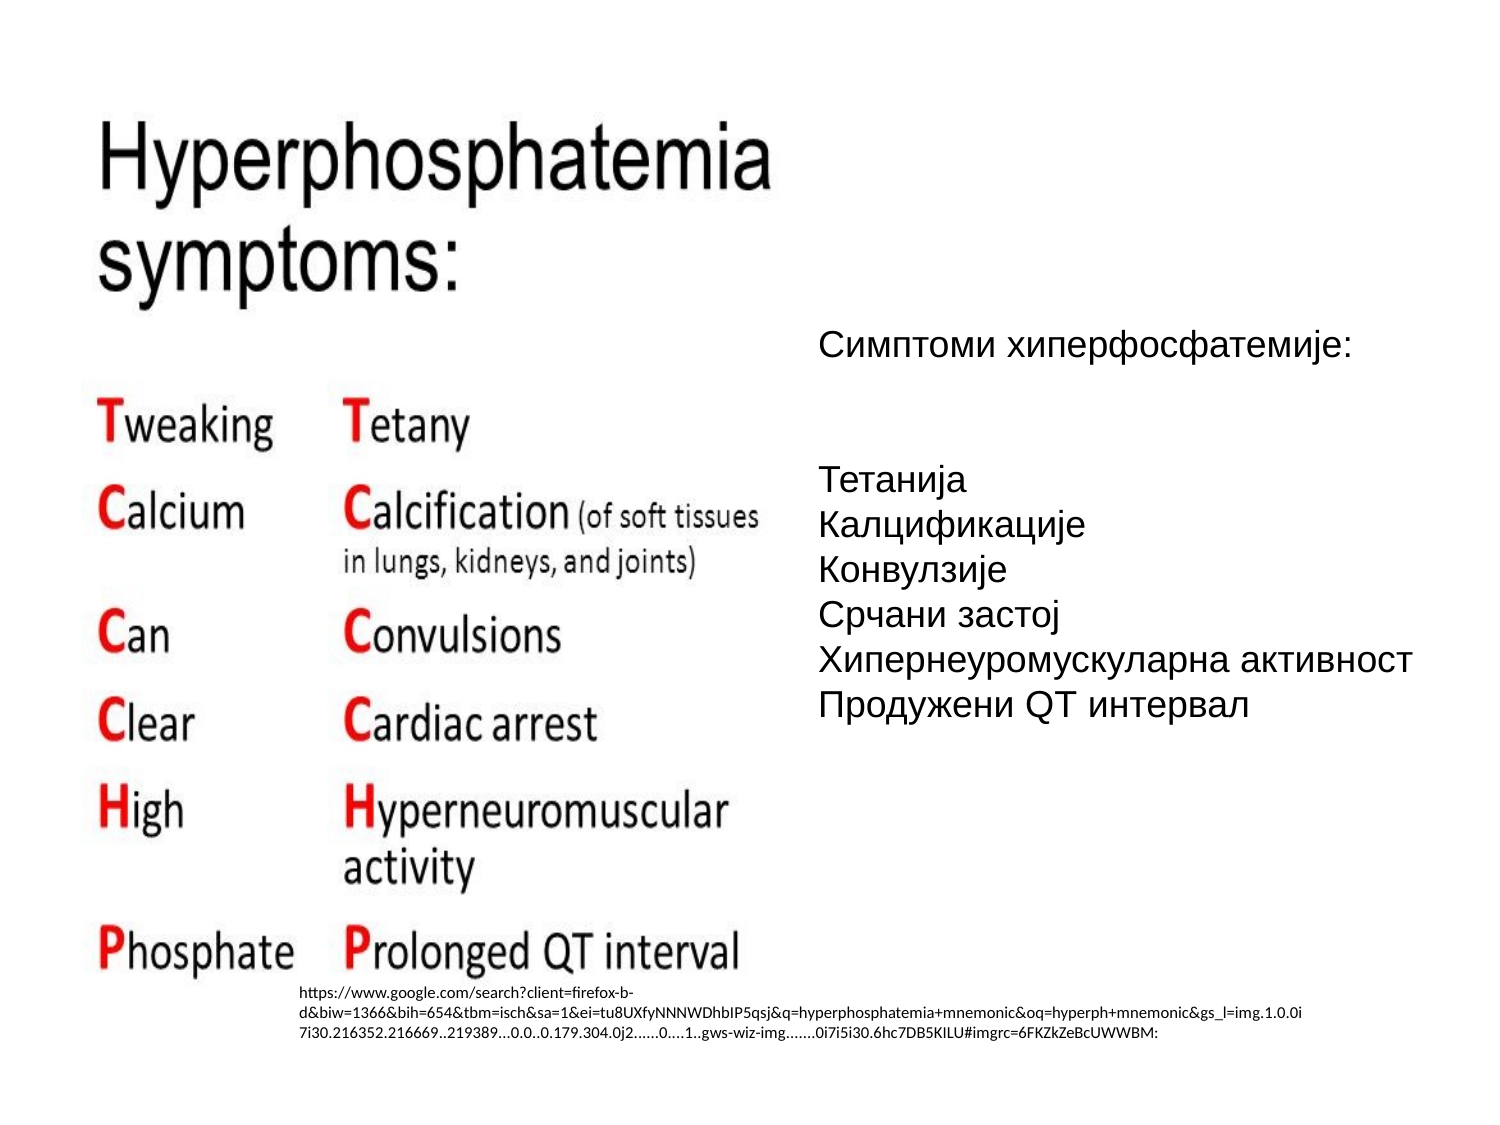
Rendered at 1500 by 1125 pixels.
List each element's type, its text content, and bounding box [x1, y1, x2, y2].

text_box https://www.google.com/search?client=firefox-b-d&biw=1366&bih=654&tbm=isch&sa=1&ei=tu8UXfyNNNWDhbIP5qsj&q=hyperphosphatemia+mnemonic&oq=hyperph+mnemonic&gs_l=img.1.0.0i7i30.216352.216669..219389...0.0..0.179.304.0j2......0....1..gws-wiz-img.......0i7i5i30.6hc7DB5KILU#imgrc=6FKZkZeBcUWWBM: [284, 974, 1325, 1050]
text_box Симптоми хиперфосфатемије: Тетанија Калцификације Конвулзије Срчани застој Хипернеуромускуларна активност Продужени QT интервал [803, 312, 1429, 733]
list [0, 99, 788, 1001]
